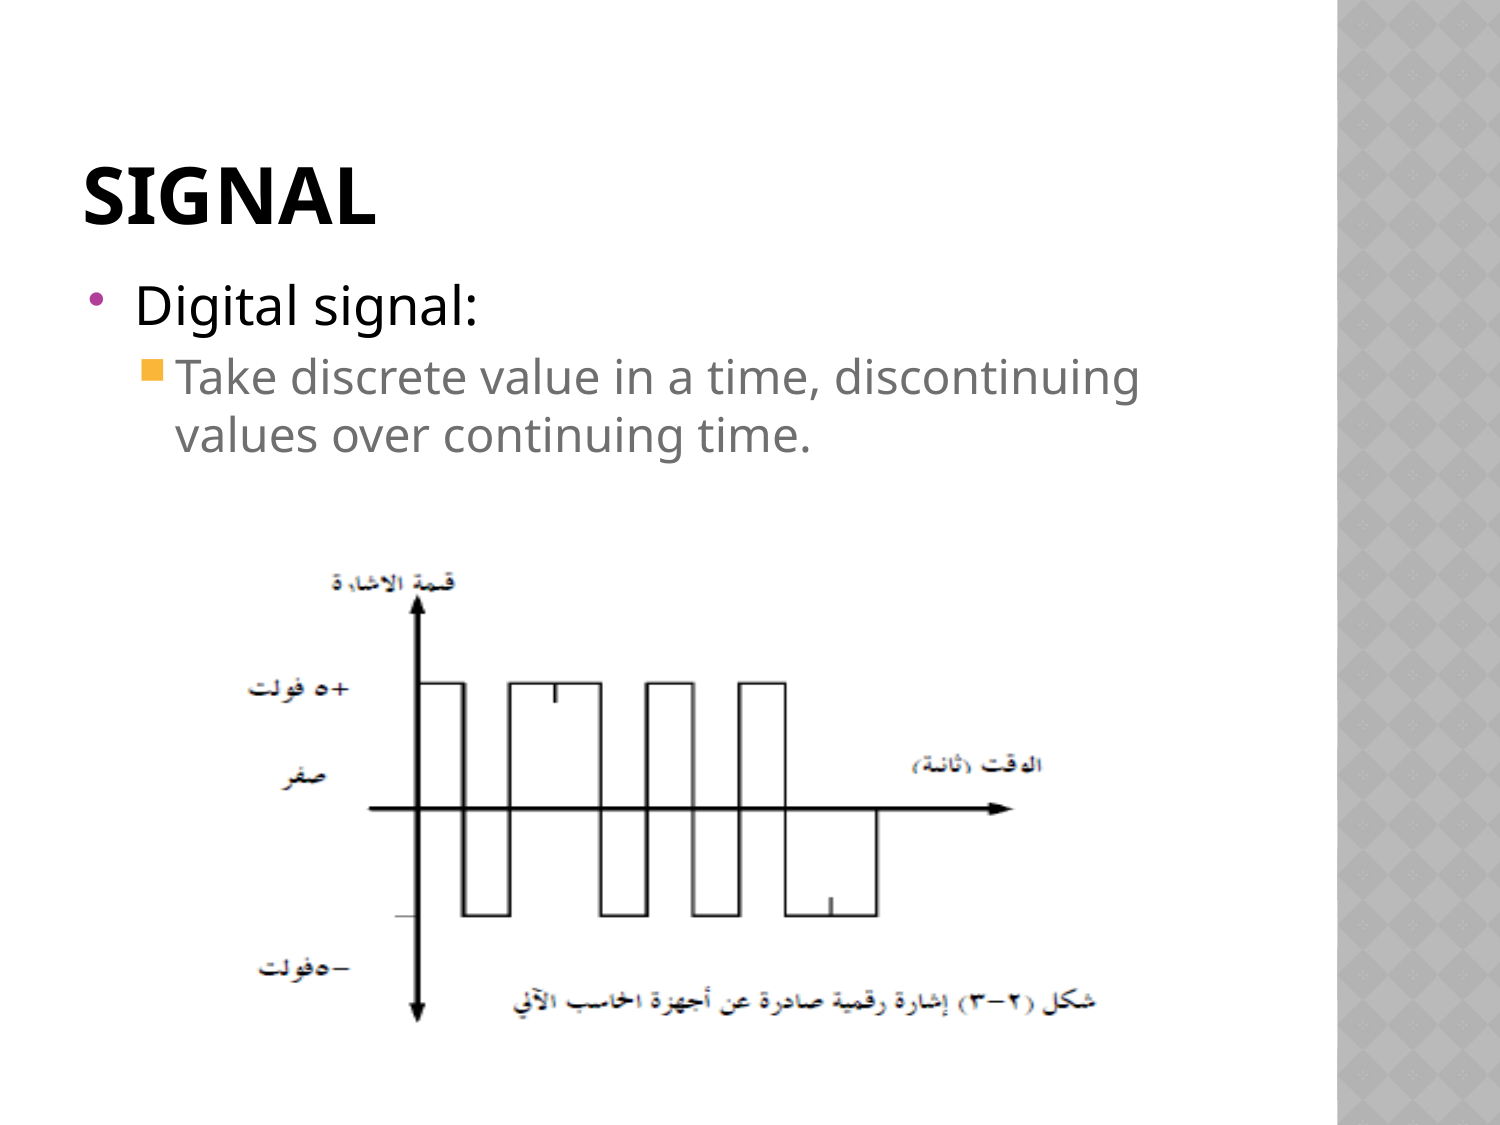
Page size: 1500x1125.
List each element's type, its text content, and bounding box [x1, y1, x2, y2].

title signal [75, 52, 1263, 240]
picture [194, 538, 1129, 1048]
list Digital signal: Take discrete value in a time, discontinuing values over continuing time. [75, 264, 1263, 1059]
